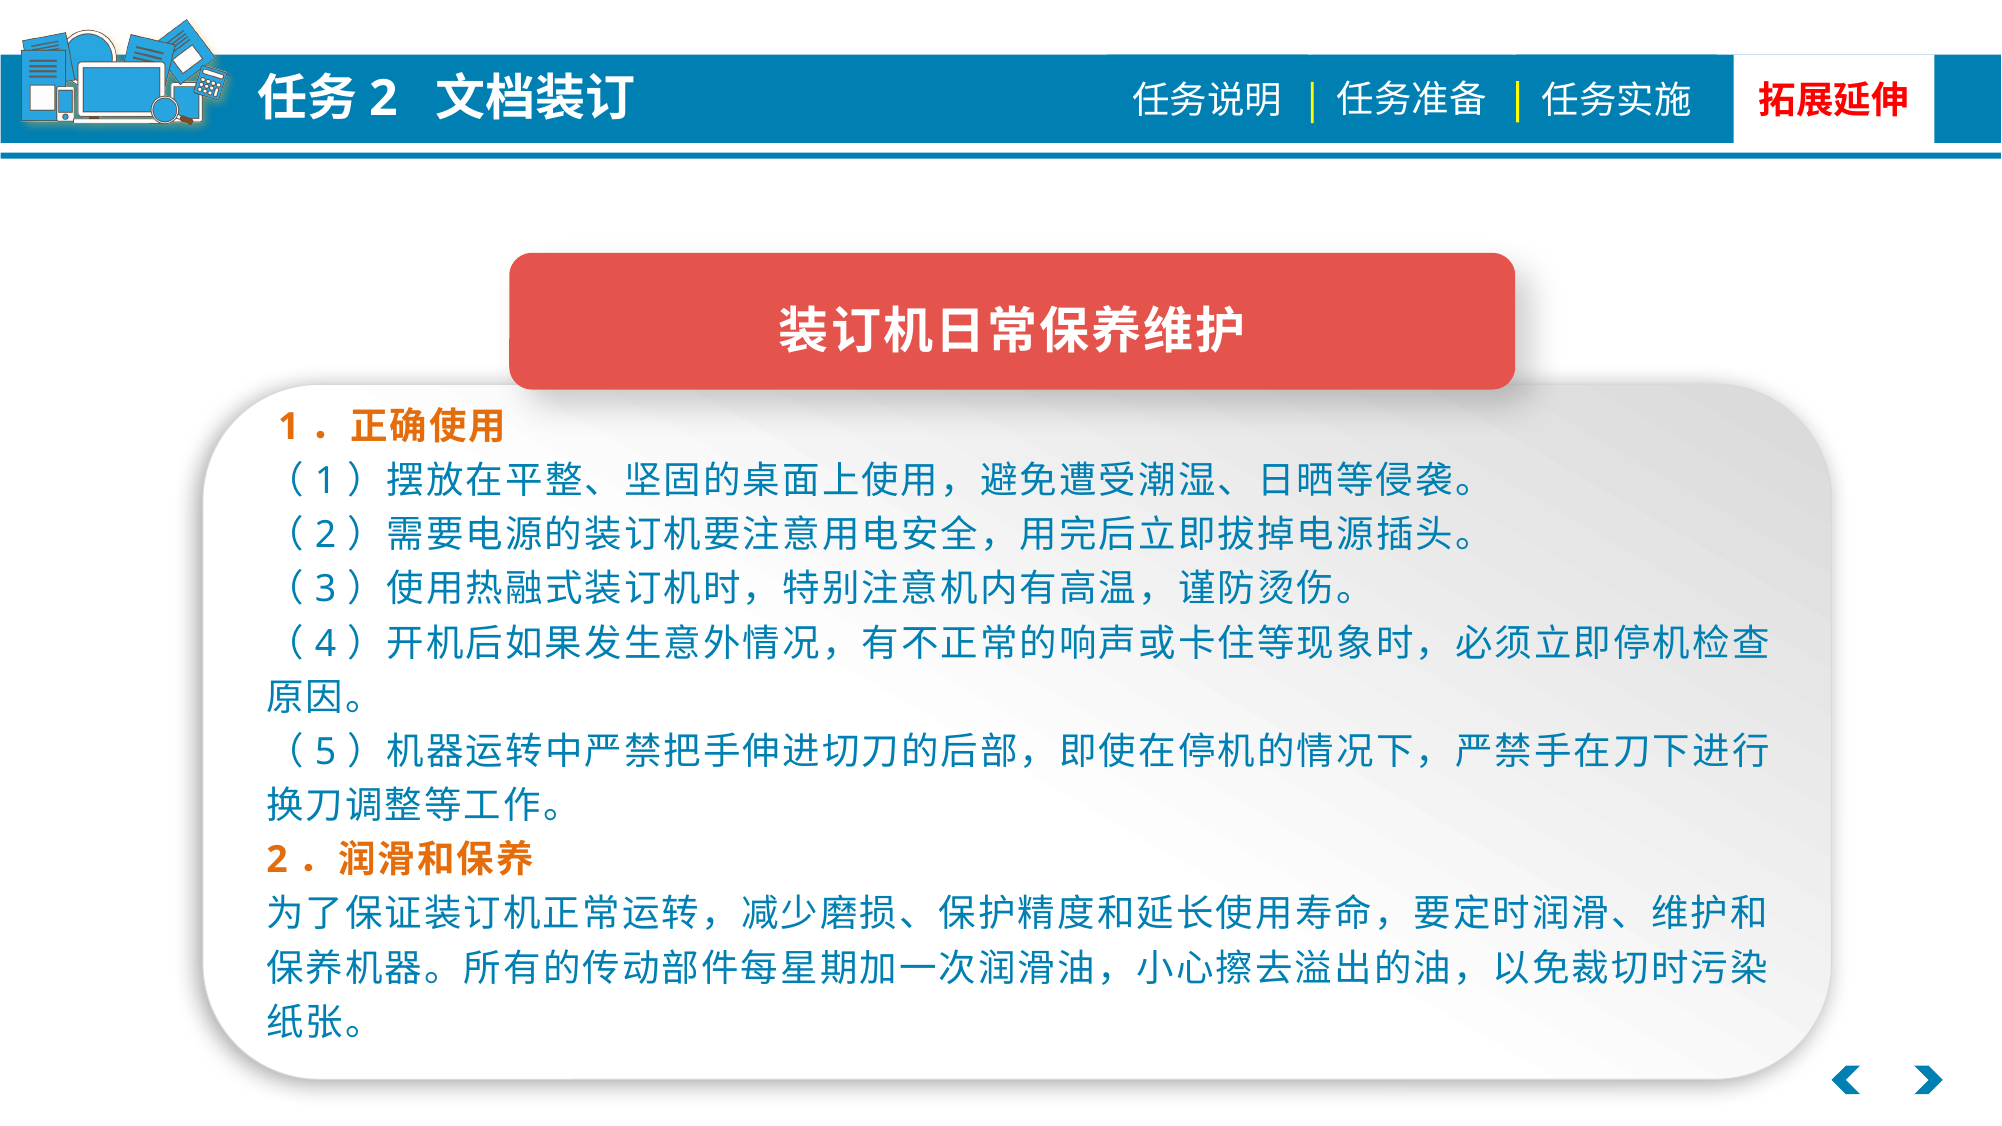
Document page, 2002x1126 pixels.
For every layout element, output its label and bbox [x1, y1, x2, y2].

text_box [0, 0, 2001, 1110]
text_box [202, 252, 1832, 1080]
